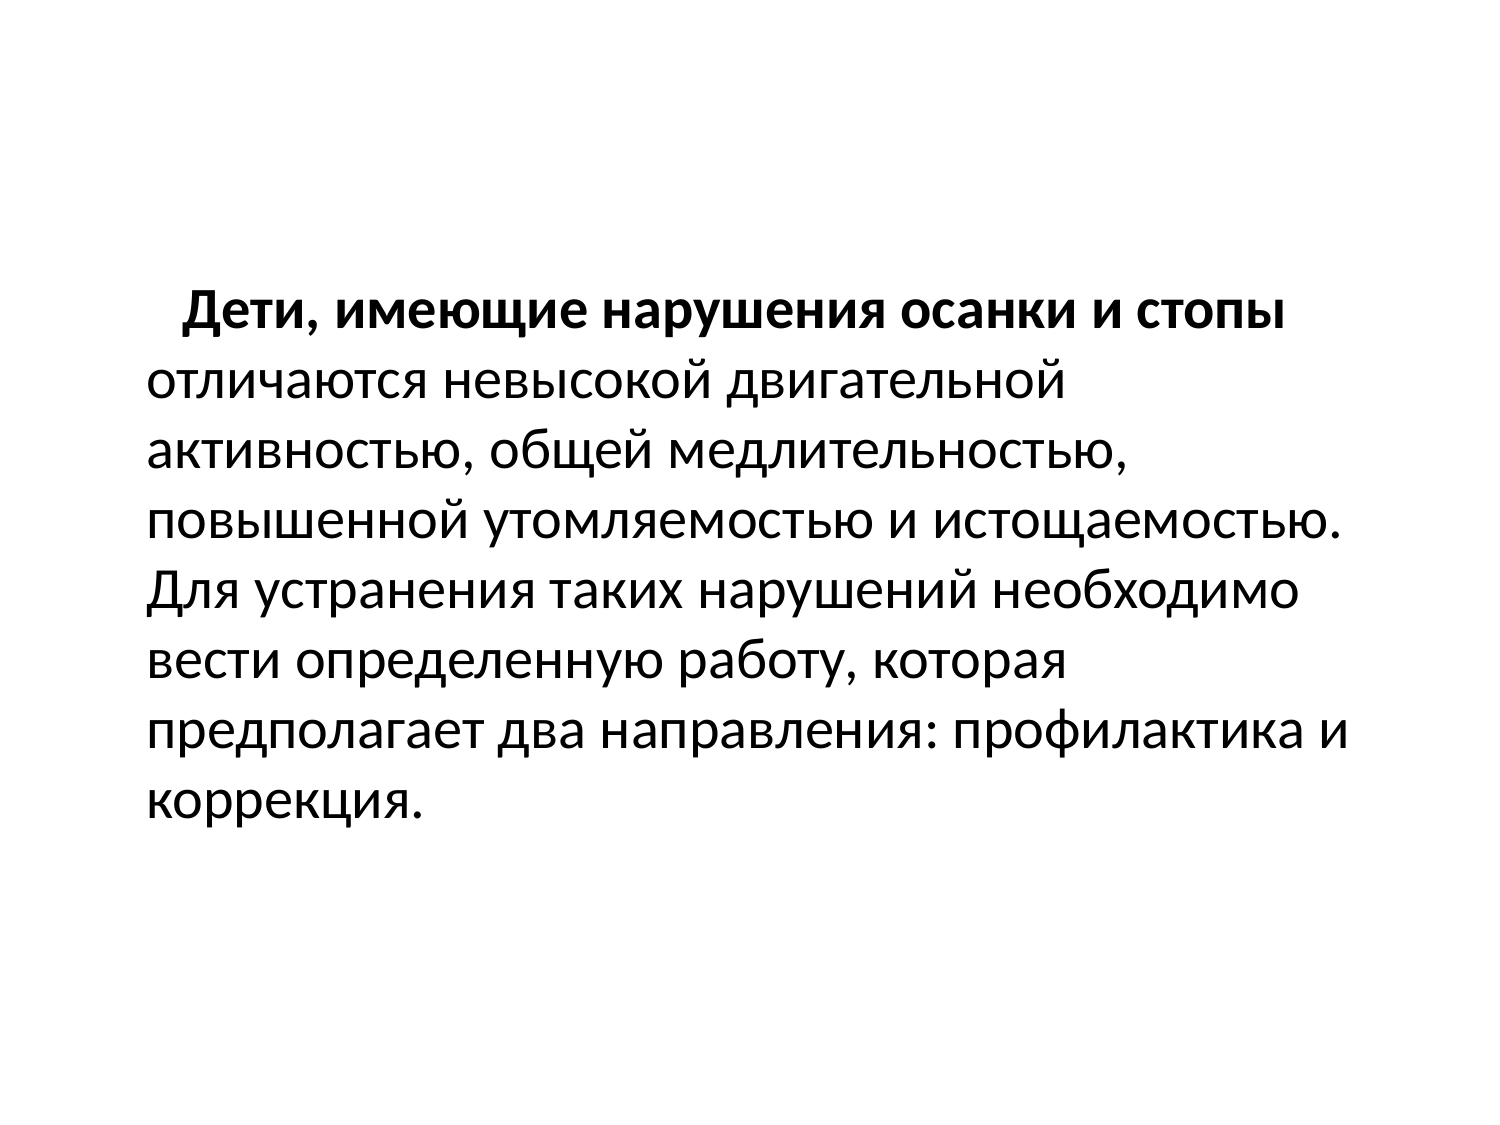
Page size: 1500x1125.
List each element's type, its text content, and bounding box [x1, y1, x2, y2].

list Дети, имеющие нарушения осанки и стопы отличаются невысокой двигательной активностью, общей медлительностью, повышенной утомляемостью и истощаемостью. Для устранения таких нарушений необходимо вести определенную работу, которая предполагает два направления: профилактика и коррекция. [75, 262, 1425, 1005]
